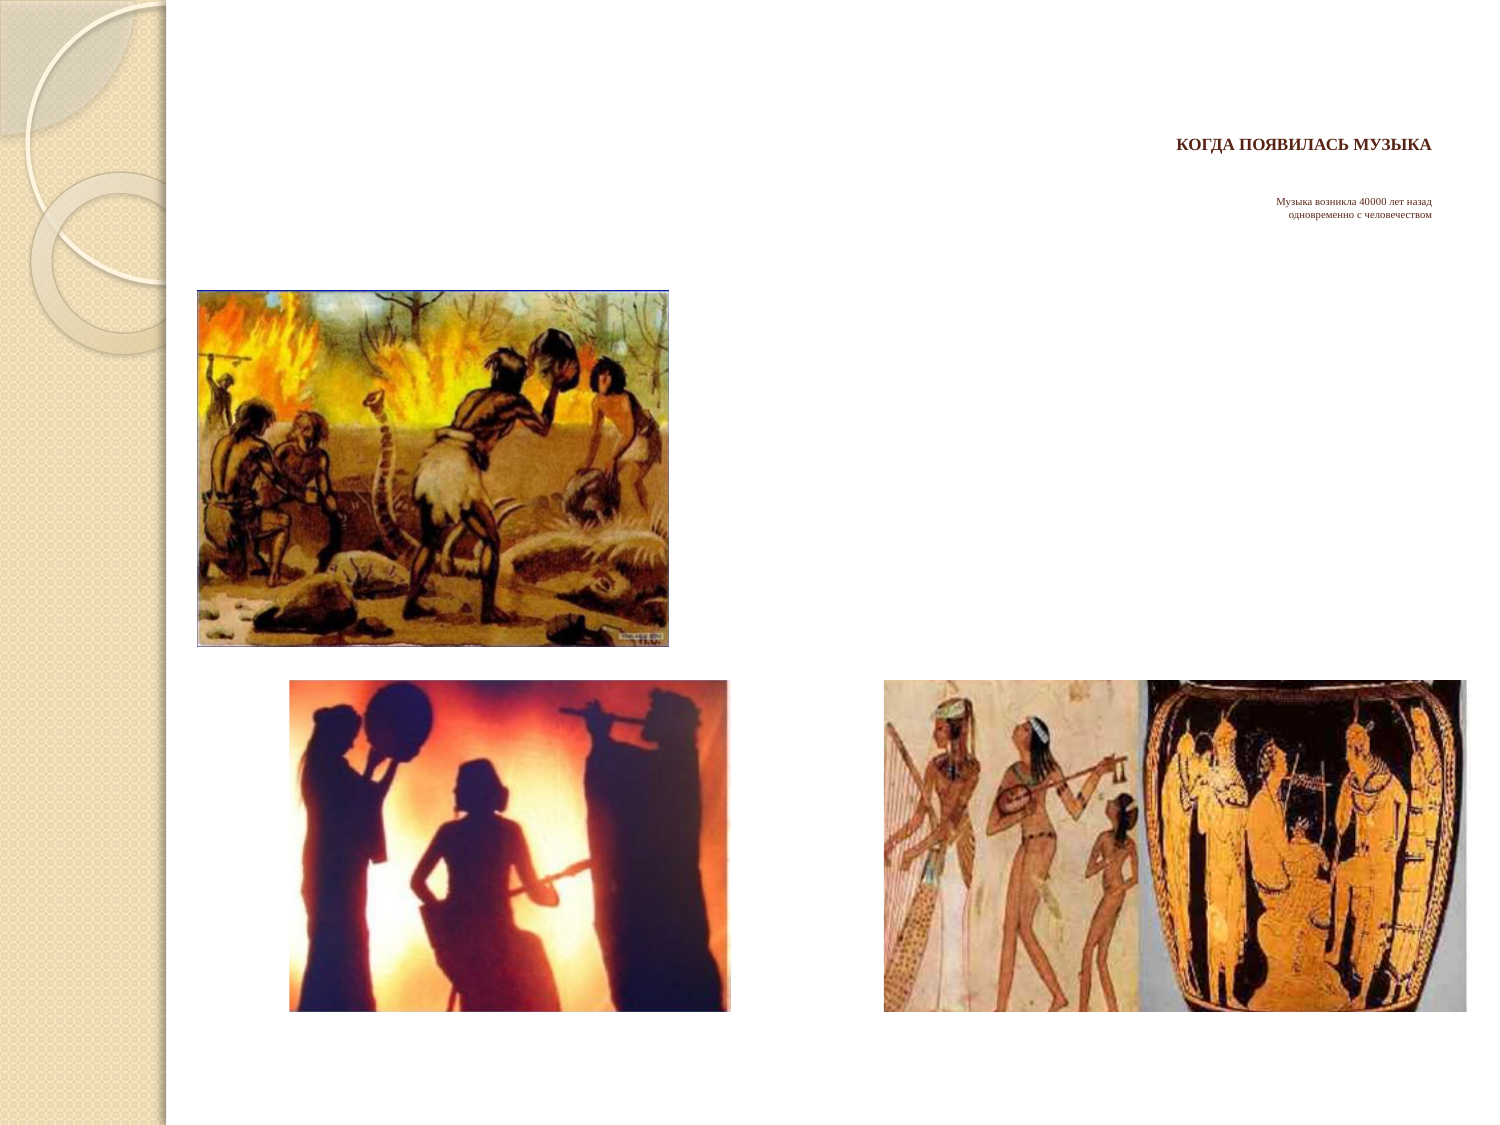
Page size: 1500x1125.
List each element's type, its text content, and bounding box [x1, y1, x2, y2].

picture [883, 680, 1471, 1012]
title КОГДА ПОЯВИЛАСЬ МУЗЫКА Музыка возникла 40000 лет назад одновременно с человечеством [183, 42, 1447, 231]
picture [197, 290, 669, 647]
picture [289, 680, 732, 1012]
